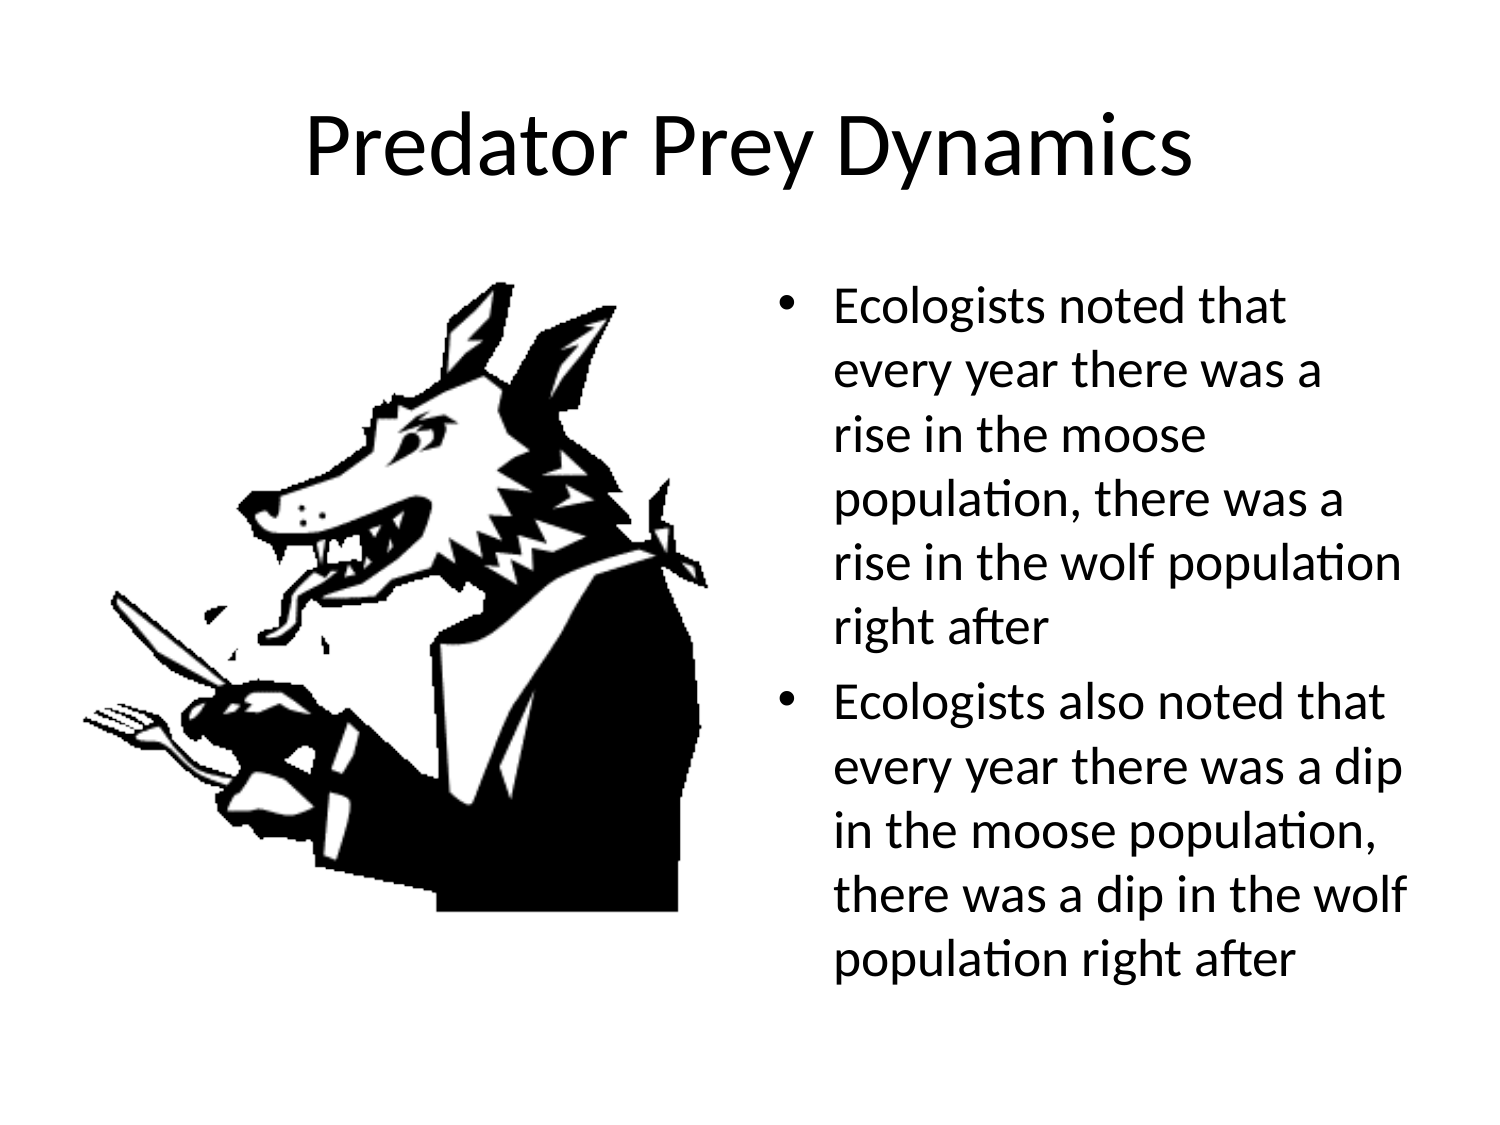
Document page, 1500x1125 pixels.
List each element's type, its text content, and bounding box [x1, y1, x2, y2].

list Ecologists noted that every year there was a rise in the moose population, there was a rise in the wolf population right after Ecologists also noted that every year there was a dip in the moose population, there was a dip in the wolf population right after [762, 262, 1425, 1005]
title Predator Prey Dynamics [75, 45, 1425, 233]
picture [74, 274, 713, 917]
